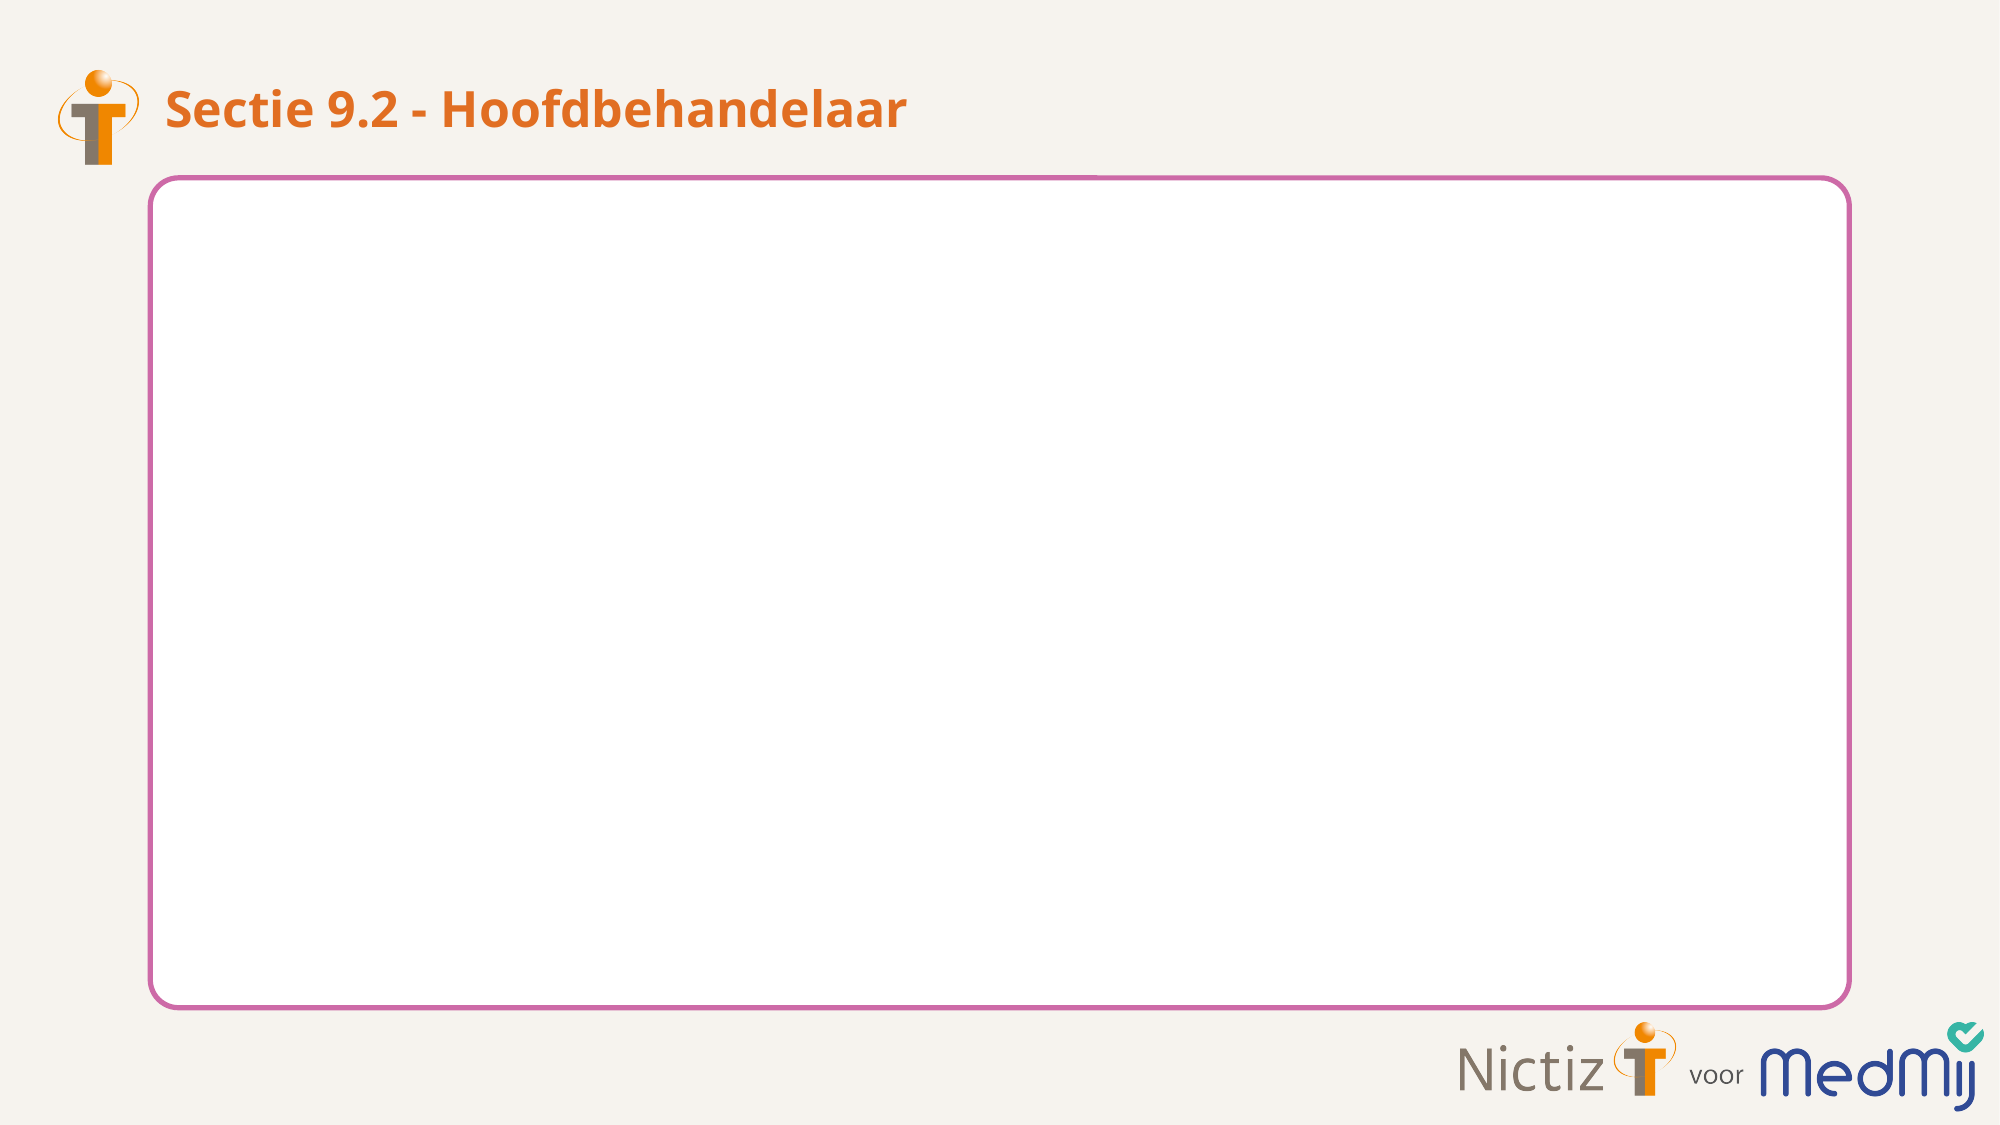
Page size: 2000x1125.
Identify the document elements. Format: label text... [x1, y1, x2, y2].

title Sectie 9.2 - Hoofdbehandelaar [150, 76, 1850, 165]
picture [50, 66, 151, 187]
picture [1457, 1019, 1988, 1113]
